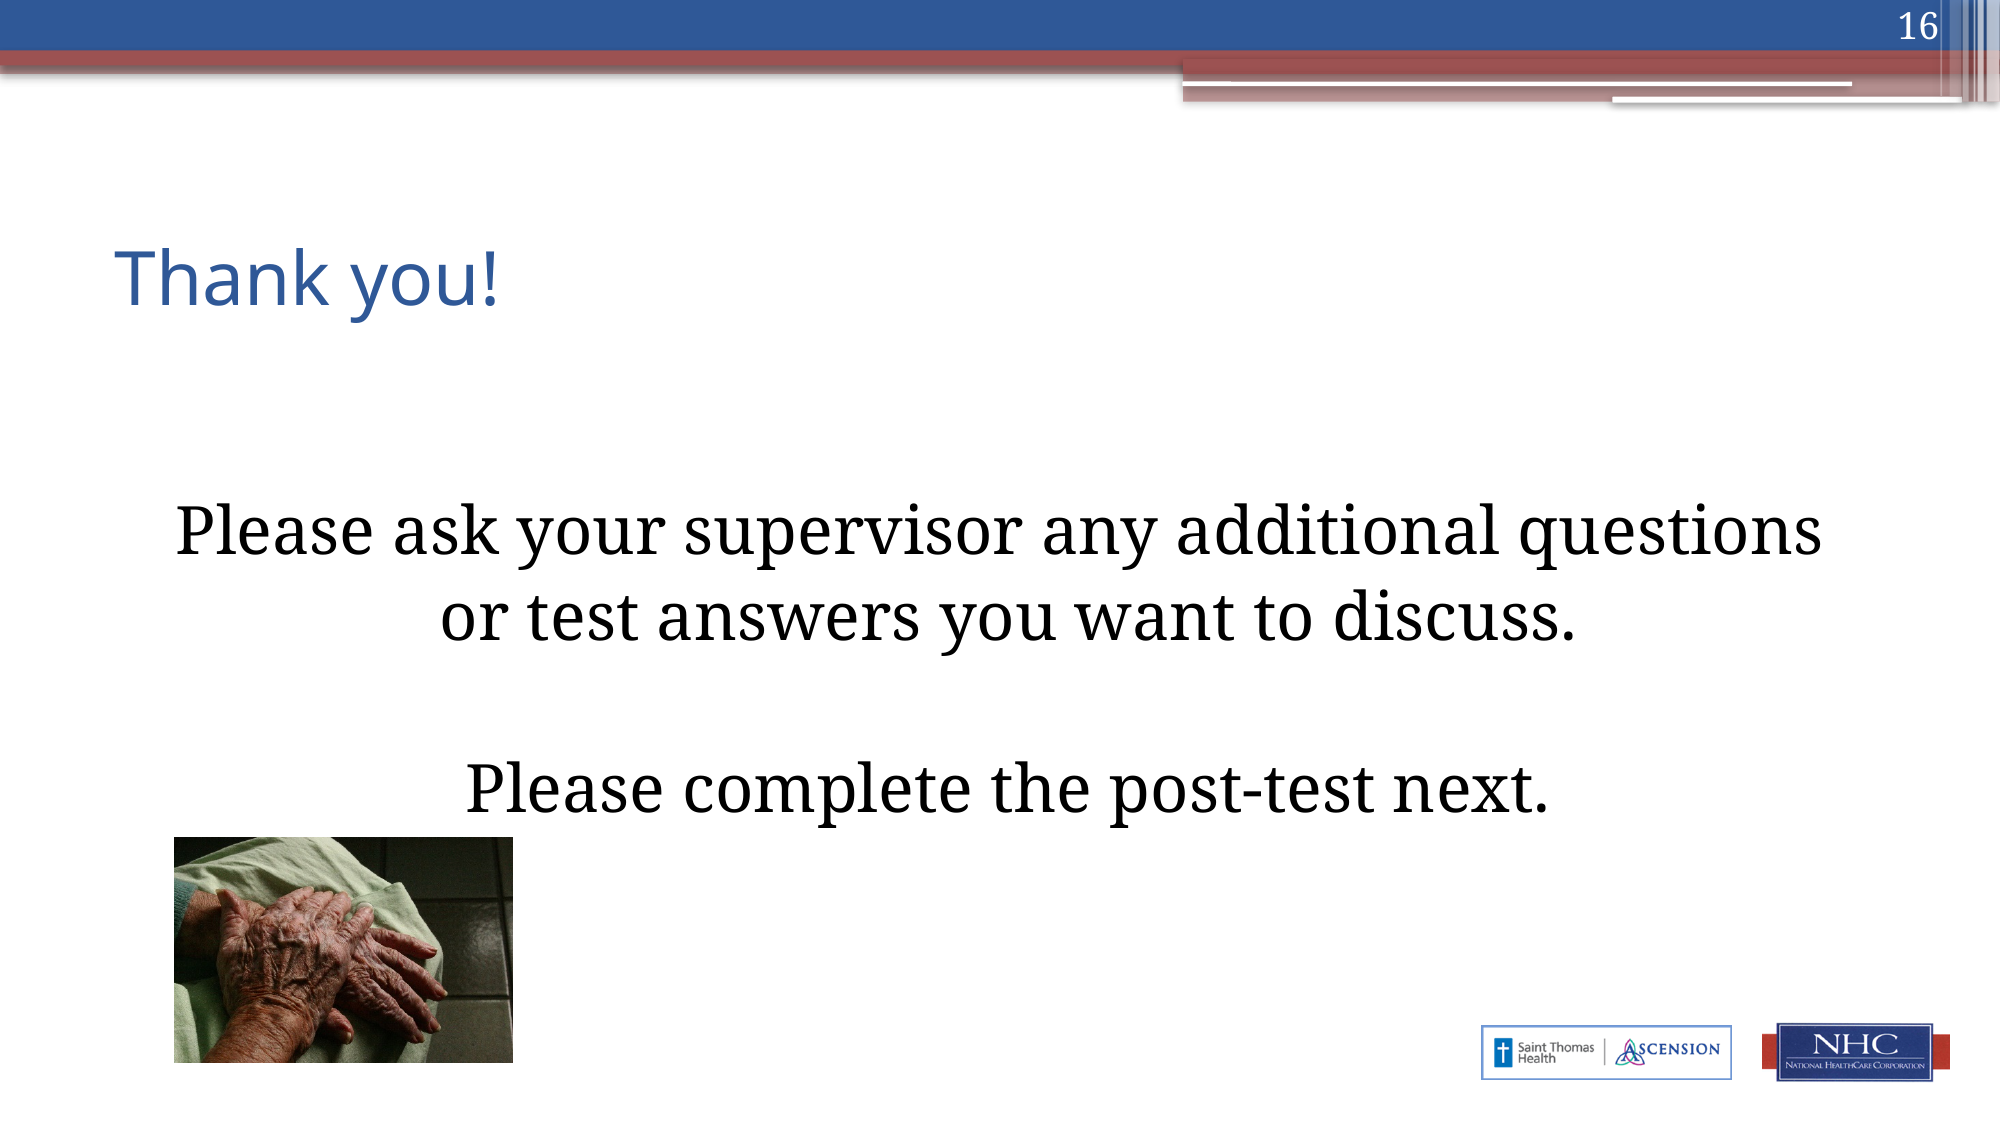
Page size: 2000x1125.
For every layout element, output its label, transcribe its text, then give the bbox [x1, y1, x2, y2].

slide_number 16 [1787, 0, 1955, 61]
title Thank you! [99, 187, 1900, 327]
picture [1481, 1025, 1732, 1081]
list Please ask your supervisor any additional questions or test answers you want to discuss. Please complete the post-test next. [99, 327, 1900, 1038]
picture [174, 837, 513, 1063]
picture [1761, 1012, 1950, 1089]
